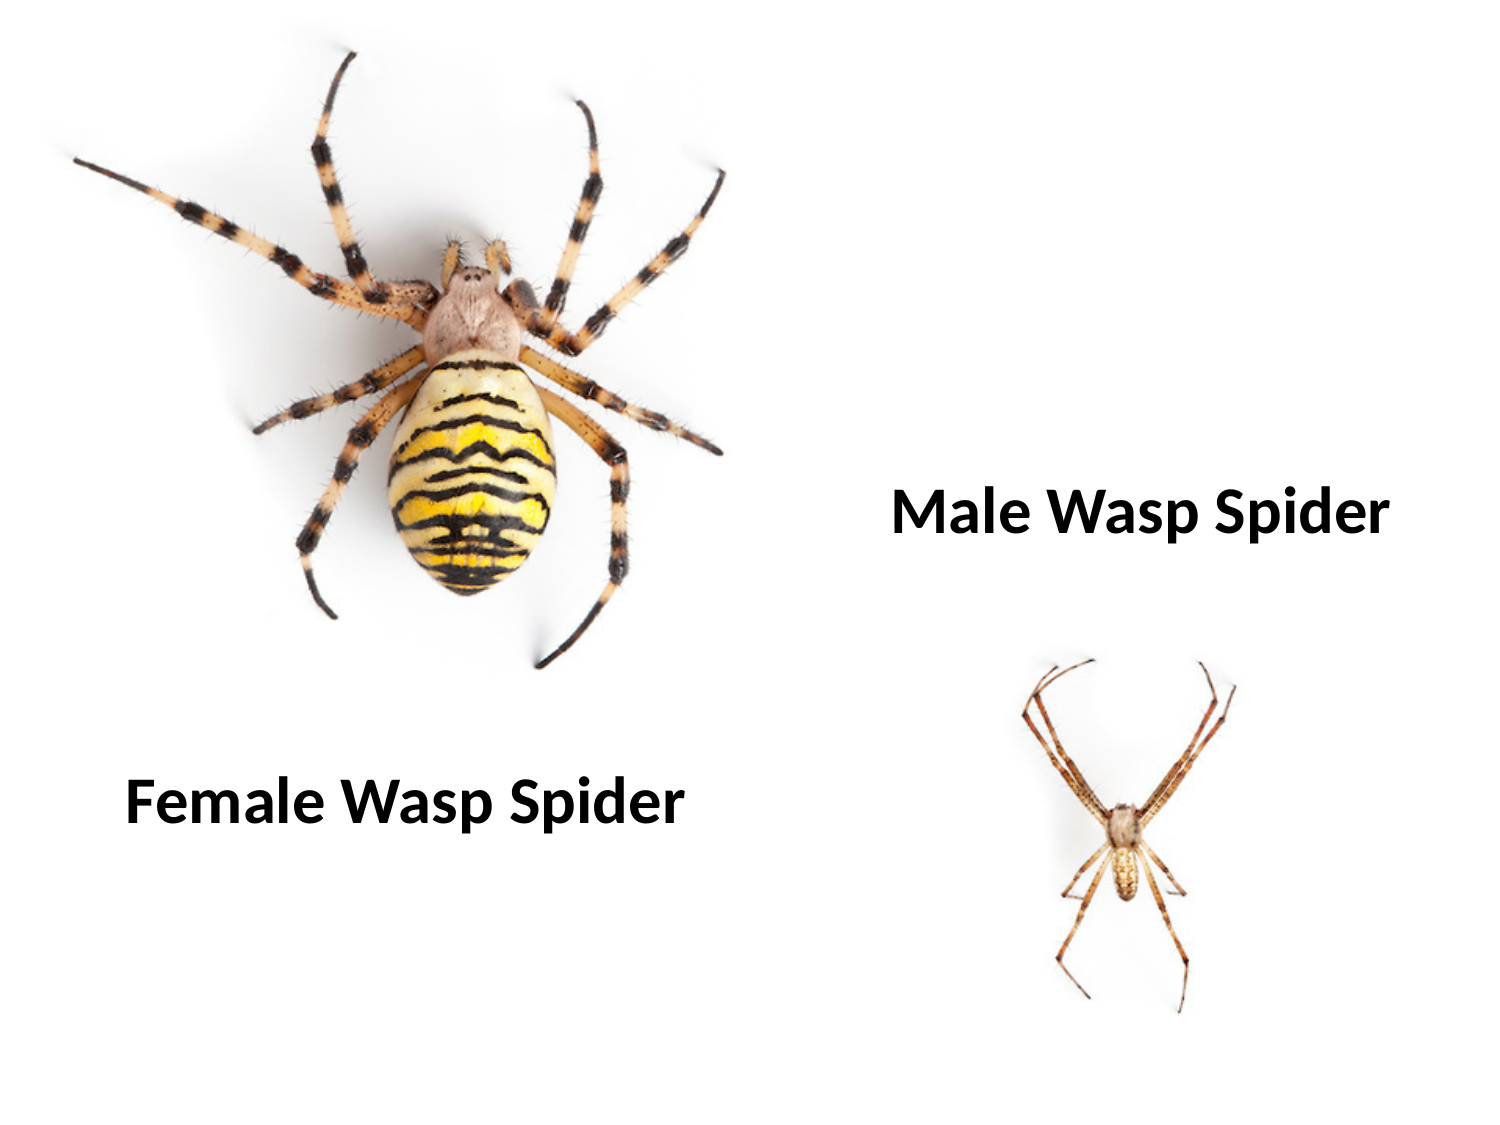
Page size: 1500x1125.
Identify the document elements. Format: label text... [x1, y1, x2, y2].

picture [37, 0, 775, 725]
text_box Male Wasp Spider [779, 459, 1500, 555]
picture [997, 624, 1285, 1052]
text_box Female Wasp Spider [43, 749, 769, 845]
